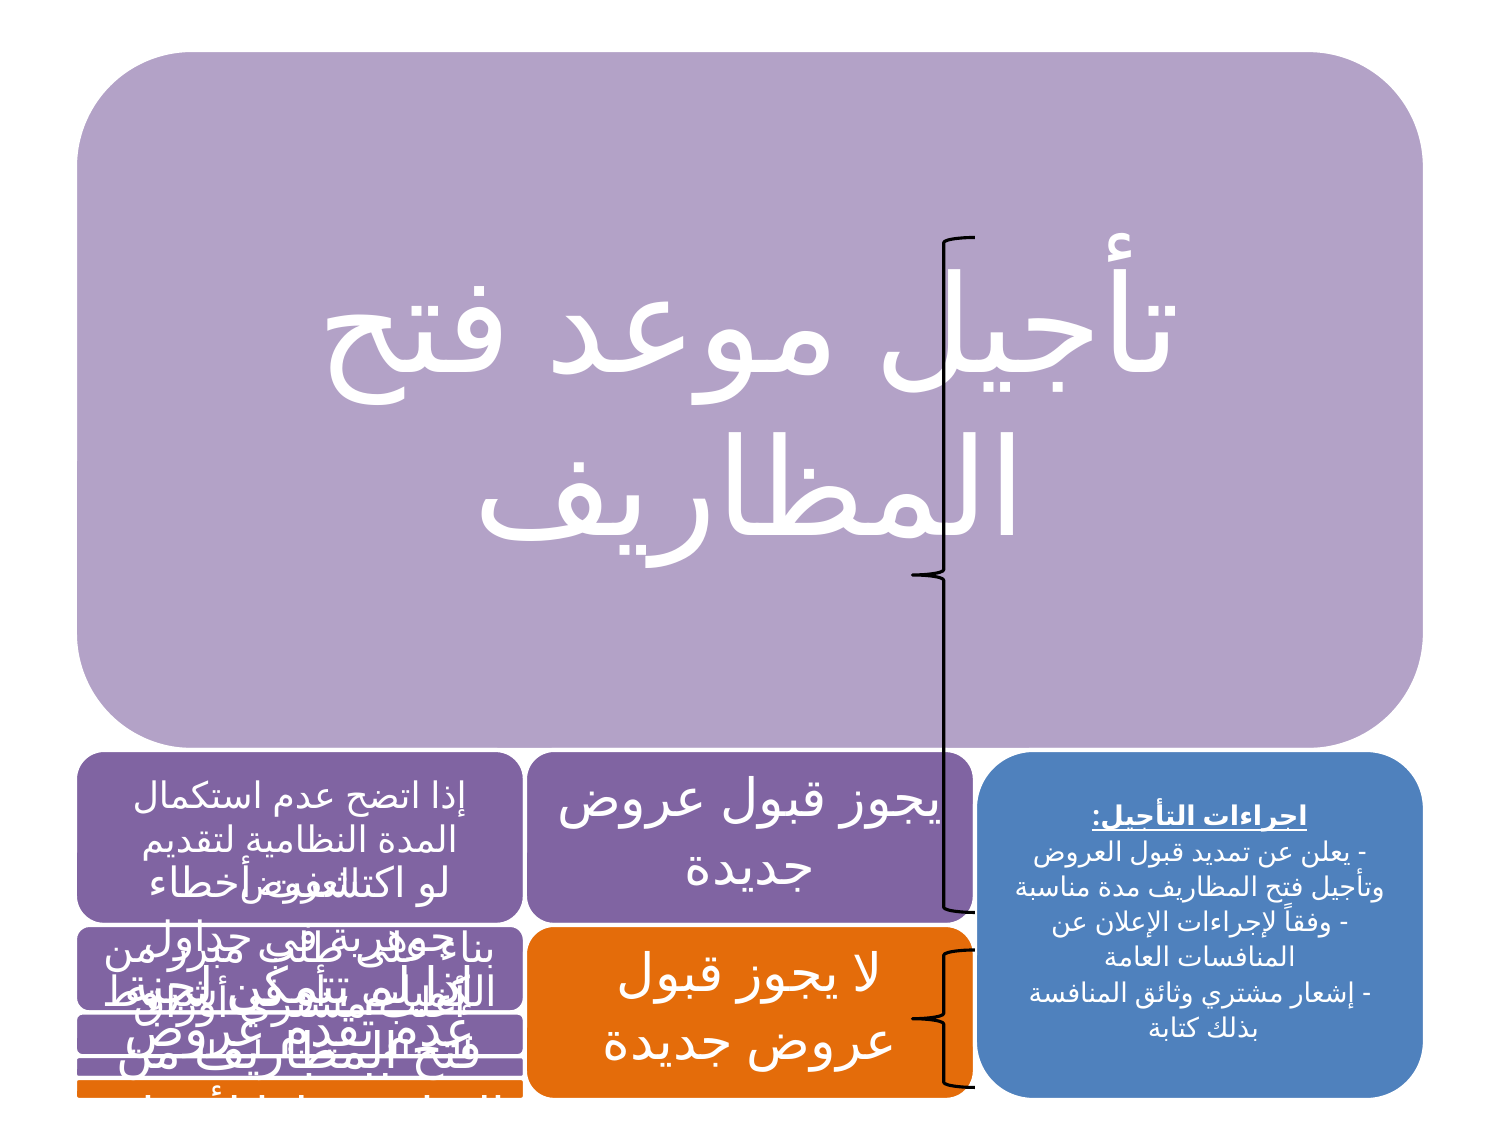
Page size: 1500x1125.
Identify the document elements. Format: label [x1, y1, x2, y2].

list [74, 49, 1426, 1101]
